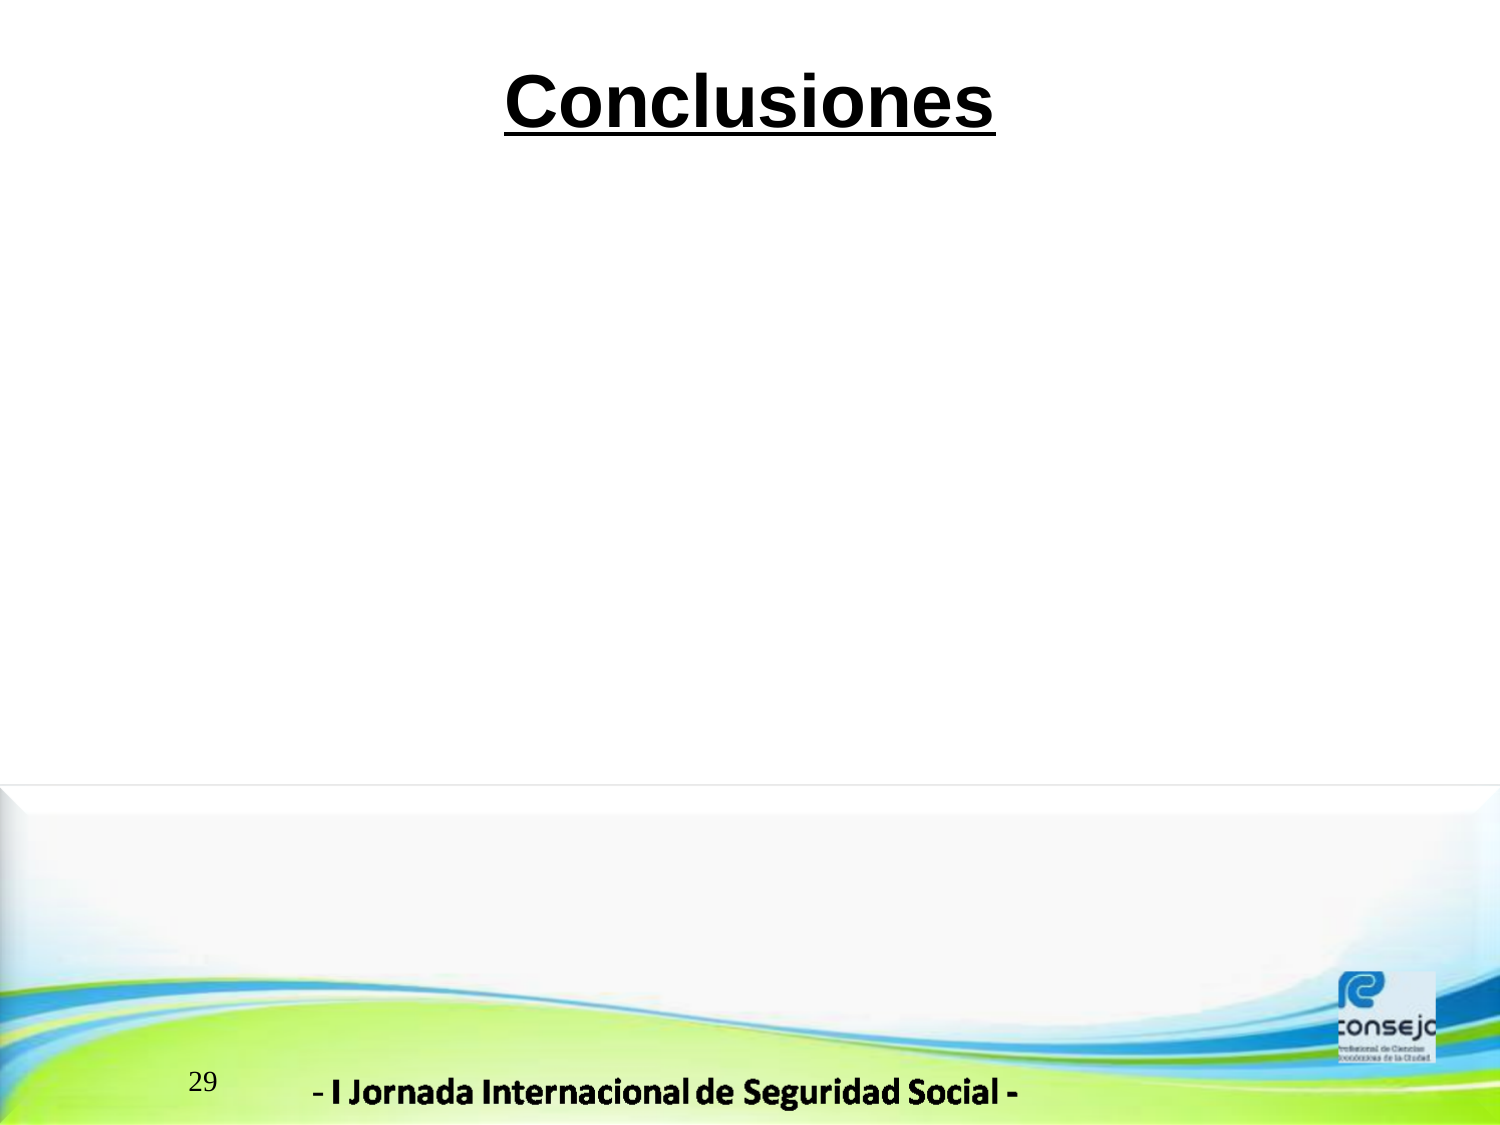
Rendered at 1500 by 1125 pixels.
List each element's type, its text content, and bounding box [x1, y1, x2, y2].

slide_number 29 [0, 1054, 234, 1125]
picture [0, 780, 1500, 1125]
title Conclusiones [75, 45, 1425, 233]
